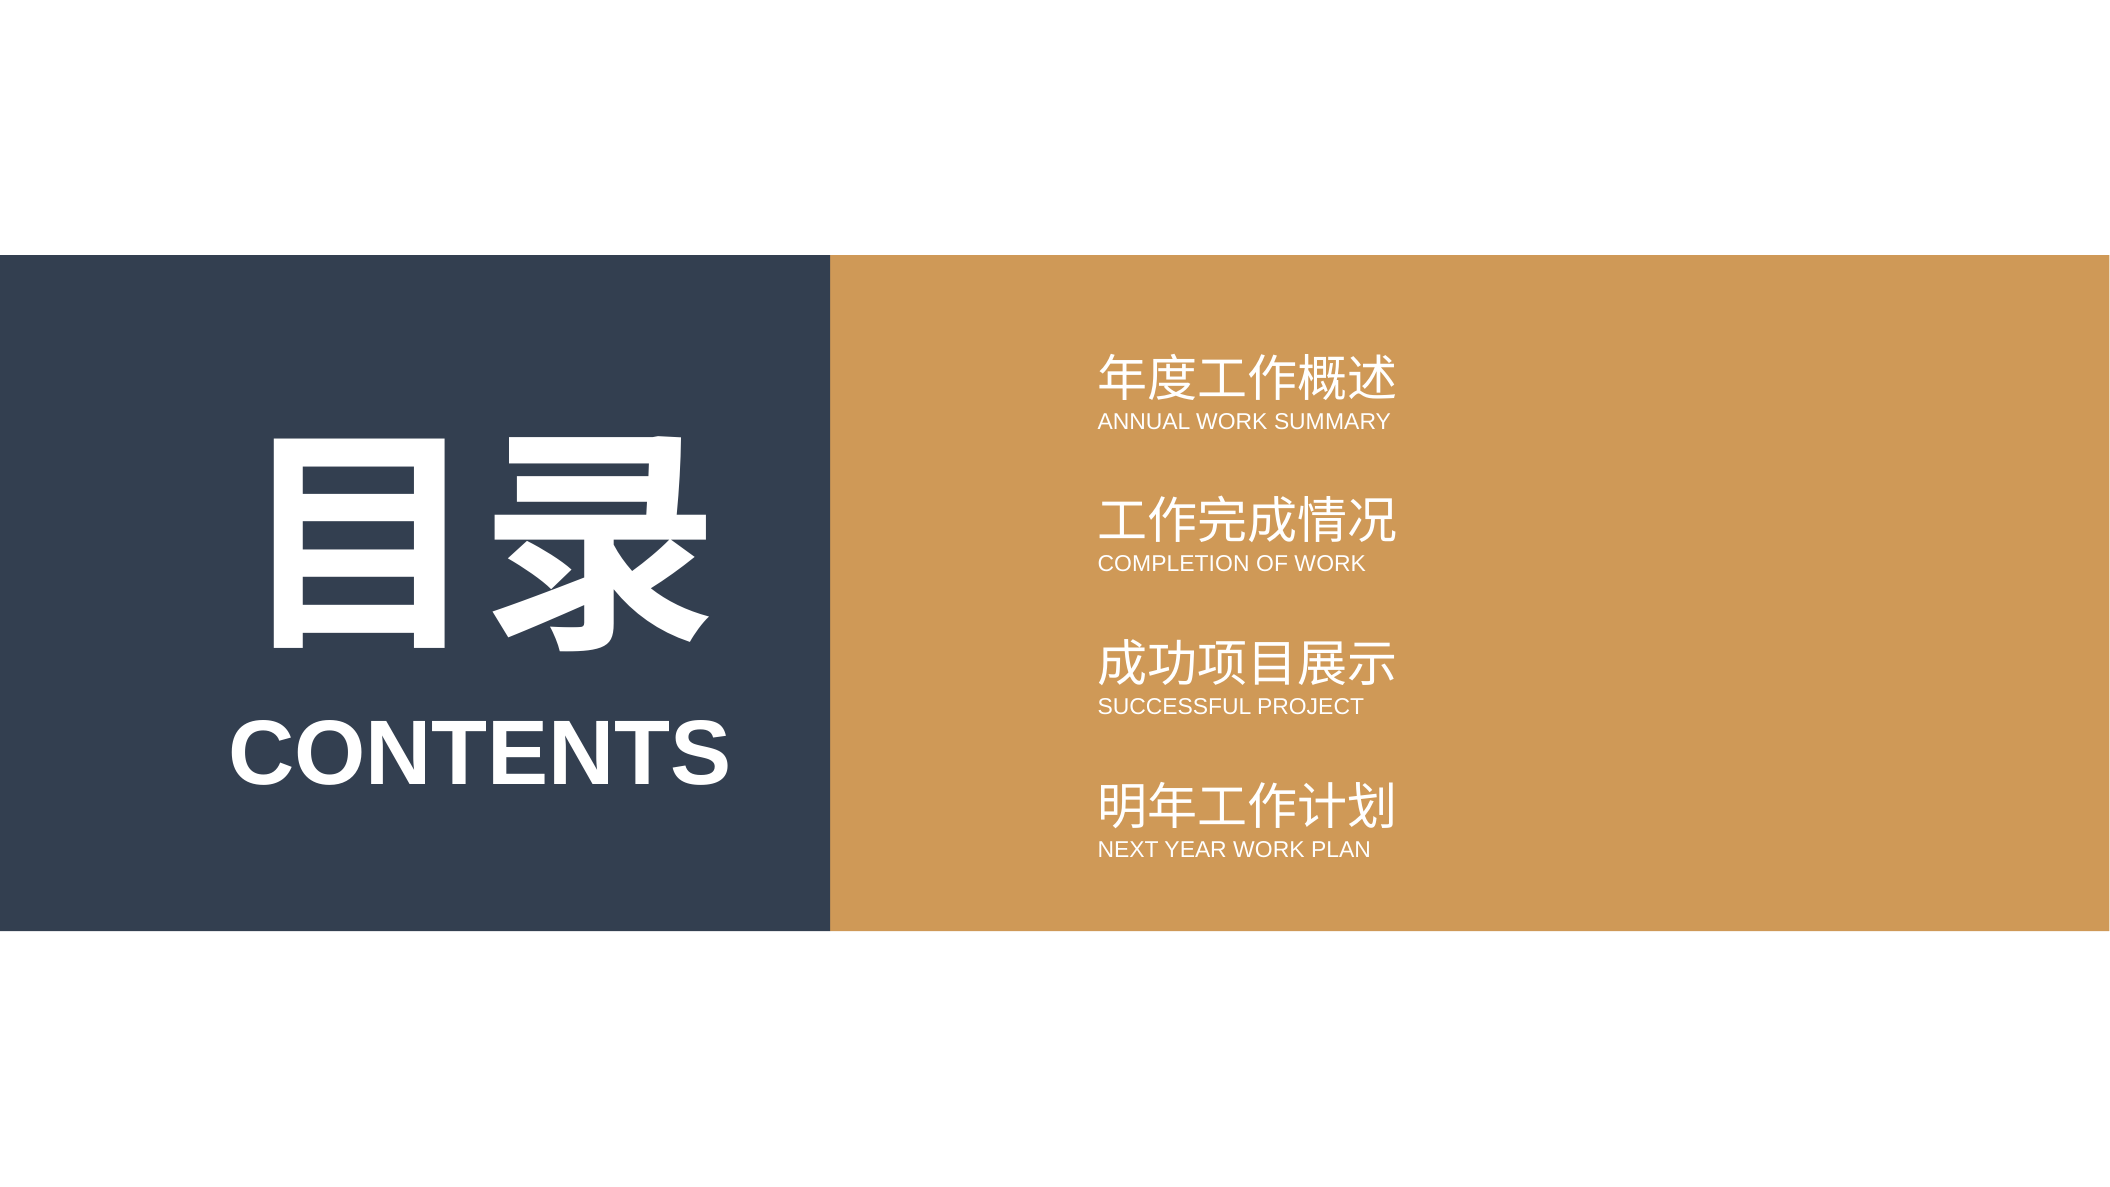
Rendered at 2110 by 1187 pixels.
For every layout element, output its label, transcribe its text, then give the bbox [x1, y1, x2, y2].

text_box 目录 [227, 389, 733, 678]
text_box [0, 254, 831, 932]
text_box CONTENTS [209, 692, 751, 803]
text_box [831, 254, 2110, 932]
